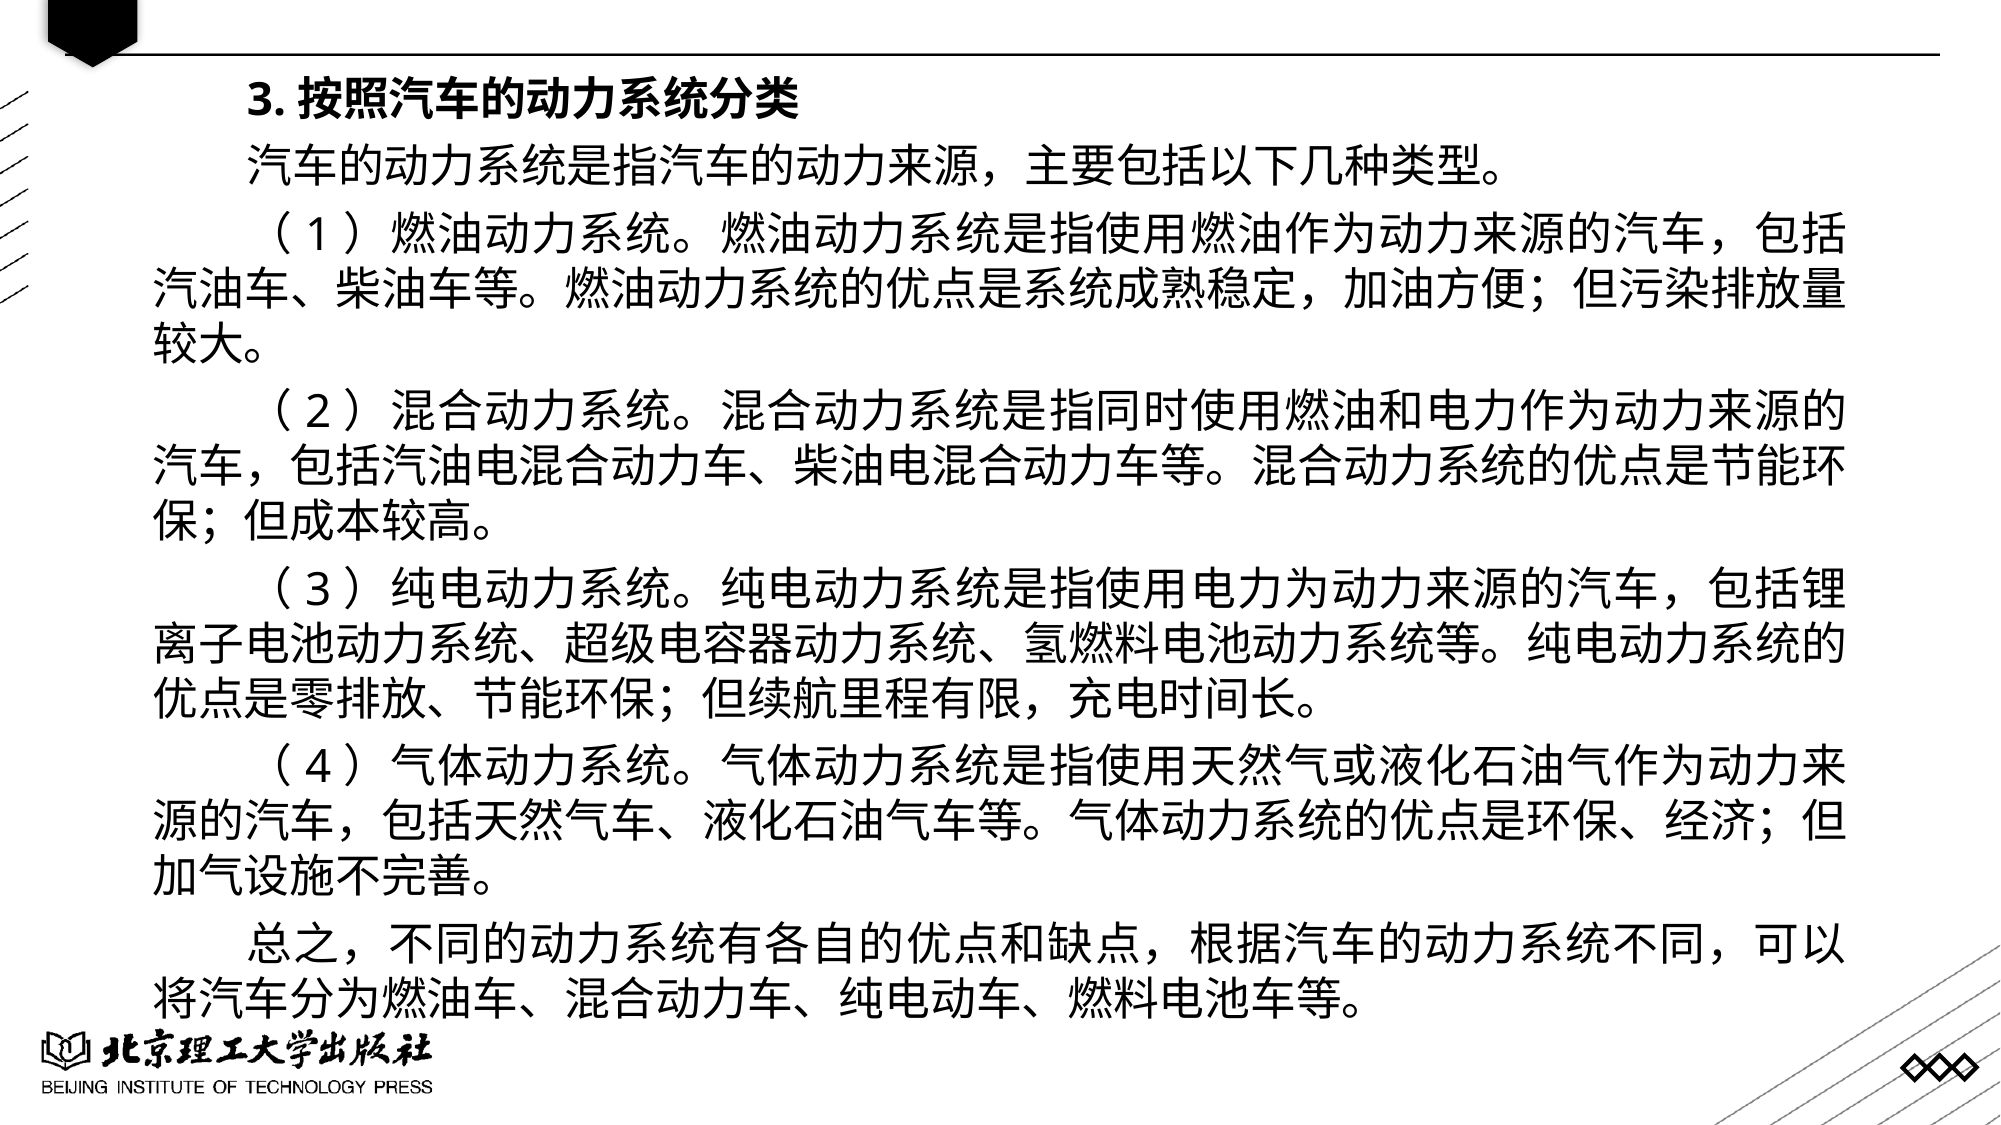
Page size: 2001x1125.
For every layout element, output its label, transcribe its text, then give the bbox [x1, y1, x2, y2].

picture [0, 0, 2001, 1125]
text_box 3.按照汽车的动力系统分类 汽车的动力系统是指汽车的动力来源，主要包括以下几种类型。 （1）燃油动力系统。燃油动力系统是指使用燃油作为动力来源的汽车，包括汽油车、柴油车等。燃油动力系统的优点是系统成熟稳定，加油方便；但污染排放量较大。 （2）混合动力系统。混合动力系统是指同时使用燃油和电力作为动力来源的汽车，包括汽油电混合动力车、柴油电混合动力车等。混合动力系统的优点是节能环保；但成本较高。 （3）纯电动力系统。纯电动力系统是指使用电力为动力来源的汽车，包括锂离子电池动力系统、超级电容器动力系统、氢燃料电池动力系统等。纯电动力系统的优点是零排放、节能环保；但续航里程有限，充电时间长。 （4）气体动力系统。气体动力系统是指使用天然气或液化石油气作为动力来源的汽车，包括天然气车、液化石油气车等。气体动力系统的优点是环保、经济；但加气设施不完善。 总之，不同的动力系统有各自的优点和缺点，根据汽车的动力系统不同，可以将汽车分为燃油车、混合动力车、纯电动车、燃料电池车等。 [137, 62, 1863, 1032]
